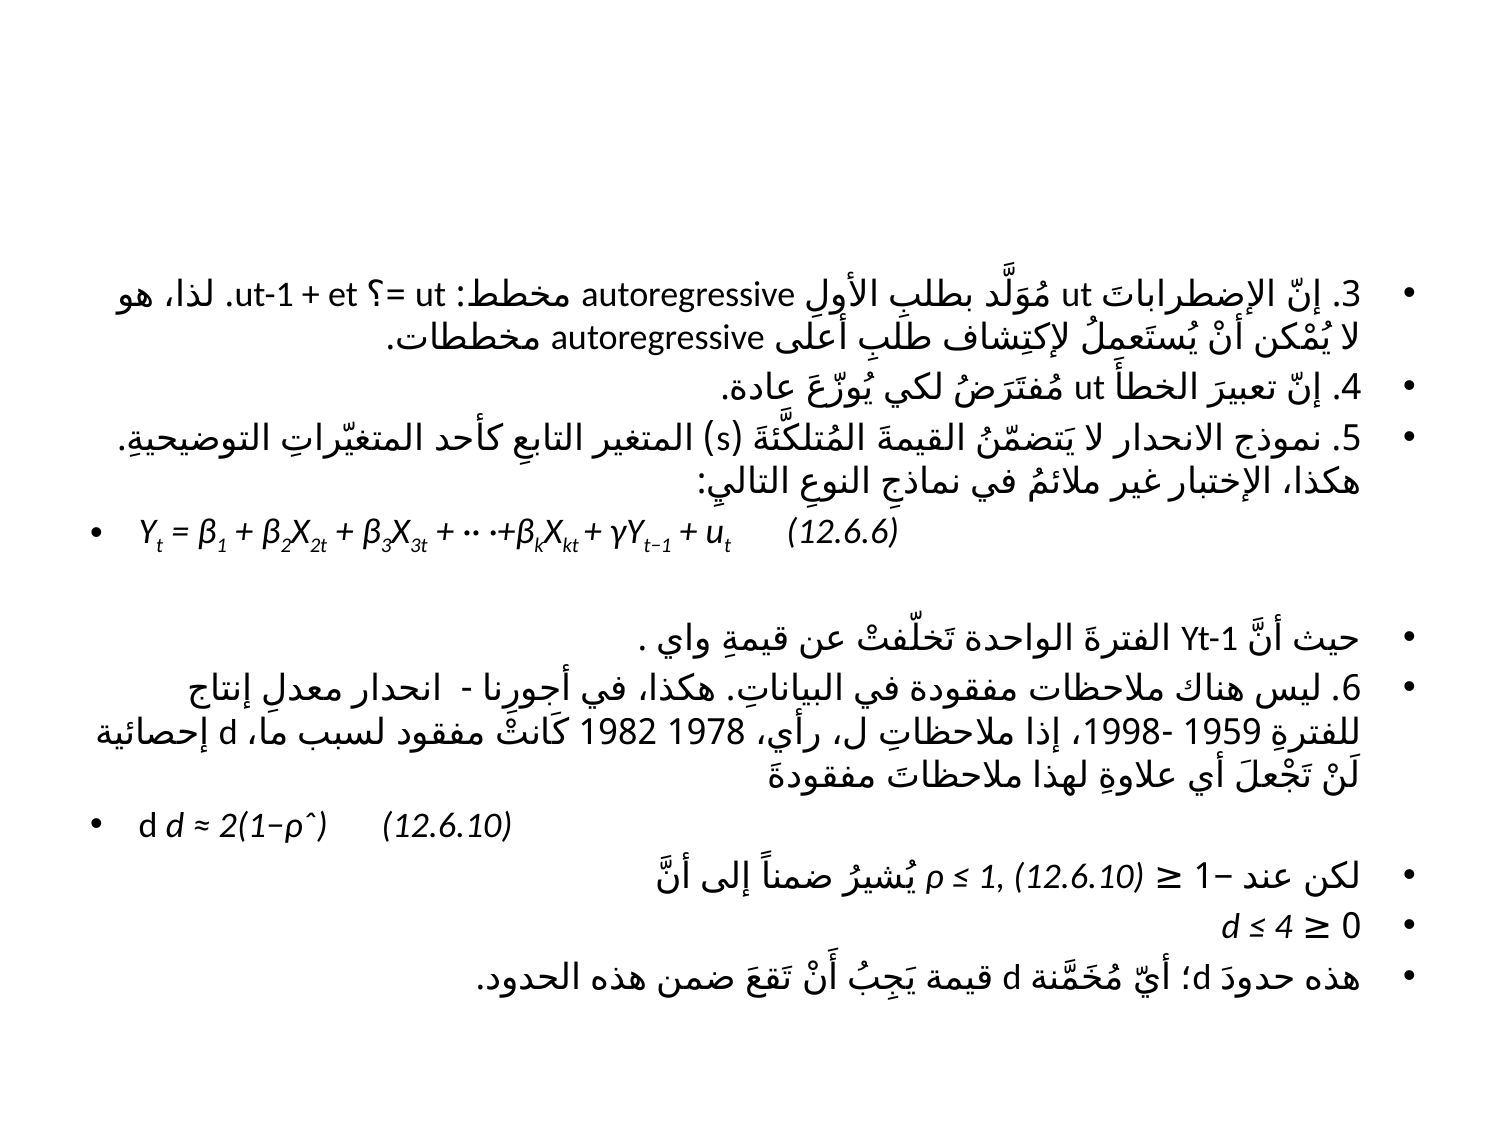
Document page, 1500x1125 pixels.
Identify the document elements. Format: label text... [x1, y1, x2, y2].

list 3. إنّ الإضطراباتَ ut مُوَلَّد بطلبِ الأولِ autoregressive مخطط: ut =؟ ut-1 + et. لذا، هو لا يُمْكن أنْ يُستَعملُ لإكتِشاف طلبِ أعلى autoregressive مخططات. 4. إنّ تعبيرَ الخطأَ ut مُفتَرَضُ لكي يُوزّعَ عادة. 5. نموذج الانحدار لا يَتضمّنُ القيمةَ المُتلكَّئةَ (s) المتغير التابعِ كأحد المتغيّراتِ التوضيحيةِ. هكذا، الإختبار غير ملائمُ في نماذجِ النوعِ التاليِ: Yt = β1 + β2X2t + β3X3t + ·· ·+βkXkt + γYt−1 + ut (12.6.6) حيث أنَّ Yt-1 الفترةَ الواحدة تَخلّفتْ عن قيمةِ واي . 6. ليس هناك ملاحظات مفقودة في البياناتِ. هكذا، في أجورِنا - انحدار معدلِ إنتاج للفترةِ 1959 -1998، إذا ملاحظاتِ ل، رأي، 1978 1982 كَانتْ مفقود لسبب ما، d إحصائية لَنْ تَجْعلَ أي علاوةِ لهذا ملاحظاتَ مفقودةَ d d ≈ 2(1−ρˆ) (12.6.10) لكن عند −1 ≤ ρ ≤ 1, (12.6.10) يُشيرُ ضمناً إلى أنَّ 0 ≤ d ≤ 4 هذه حدودَ d؛ أيّ مُخَمَّنة d قيمة يَجِبُ أَنْ تَقعَ ضمن هذه الحدود. [75, 262, 1425, 1005]
